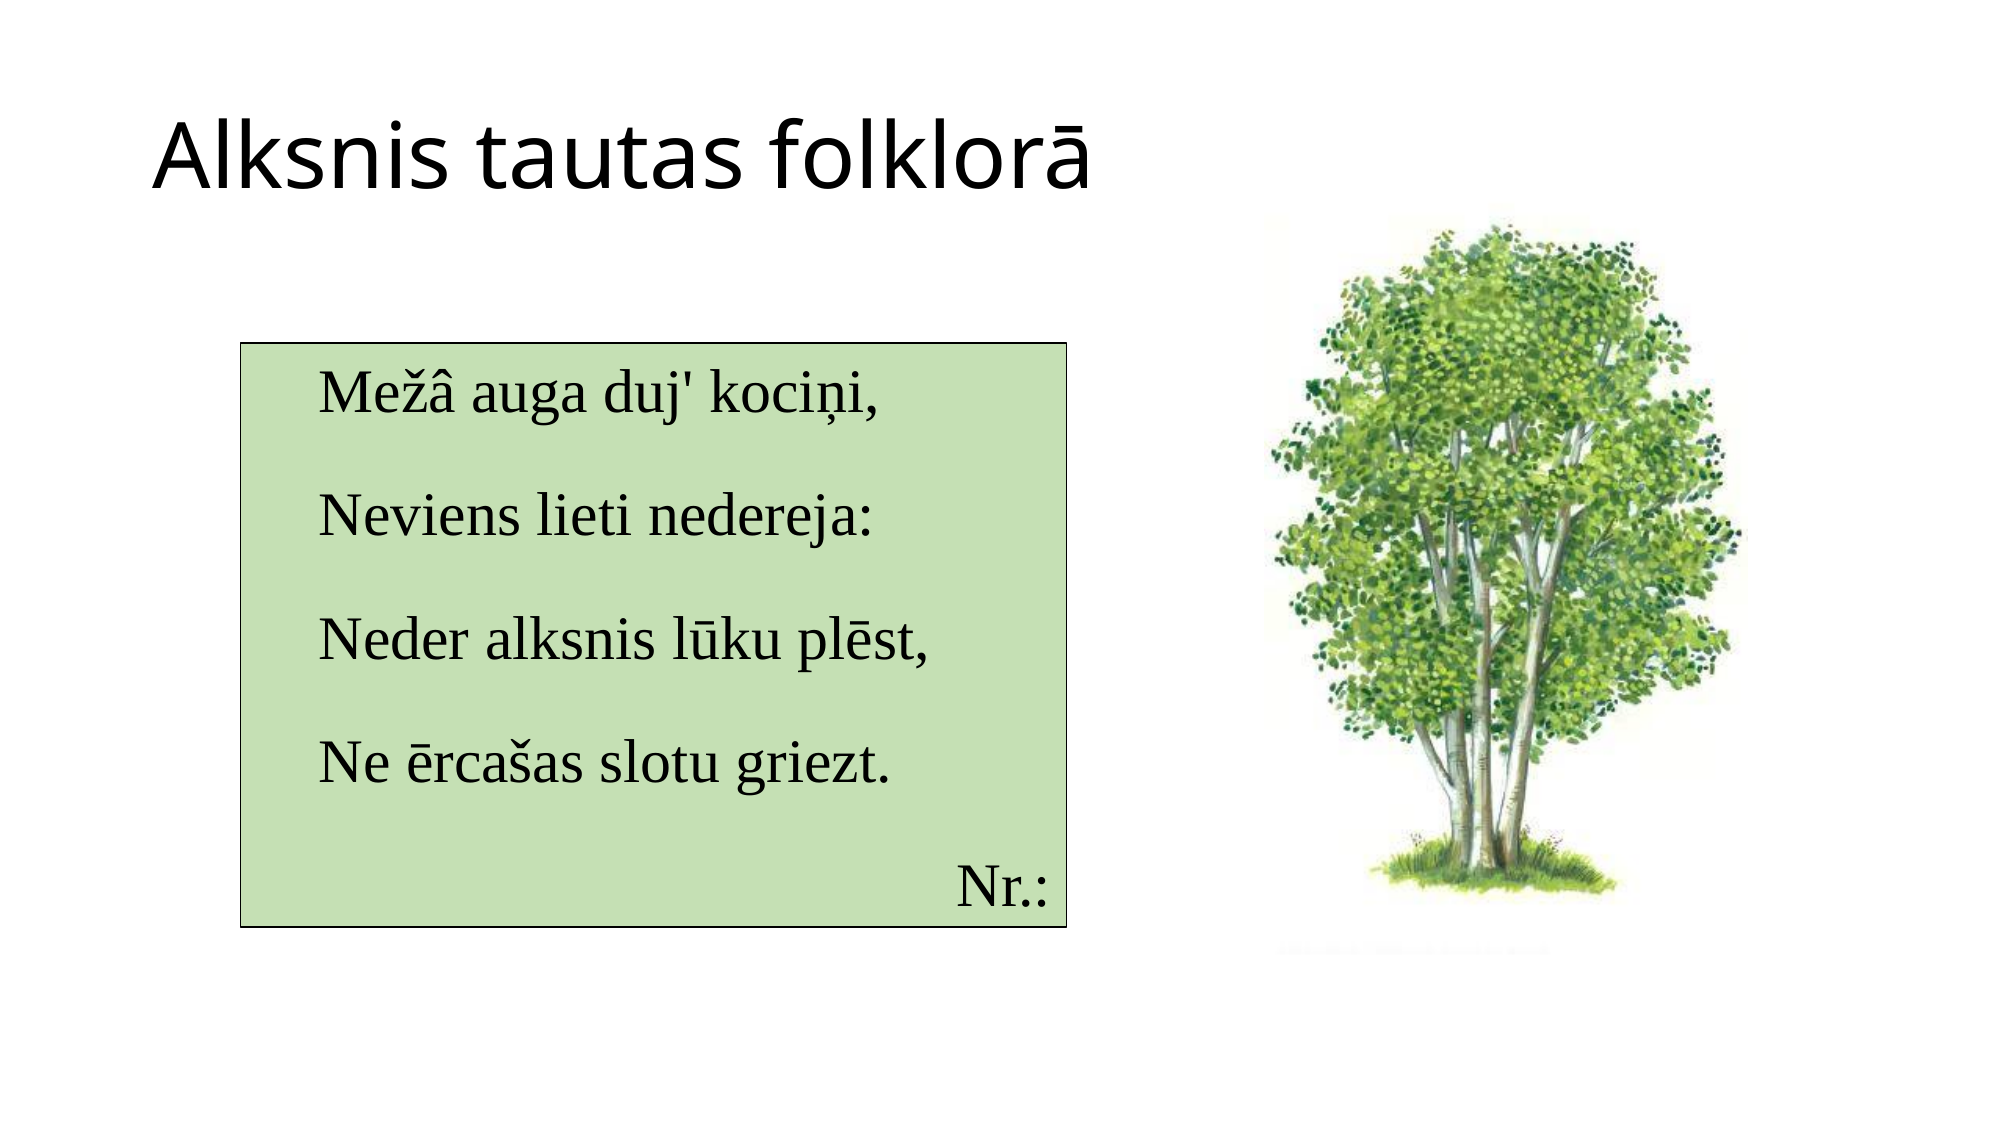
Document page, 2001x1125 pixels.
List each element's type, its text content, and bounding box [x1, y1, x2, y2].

title Alksnis tautas folklorā [137, 49, 1863, 268]
list Mežâ auga duj' kociņi, Neviens lieti nedereja: Neder alksnis lūku plēst, Ne ērcašas slotu griezt. Nr.: [240, 343, 1067, 928]
picture [1264, 179, 1748, 961]
